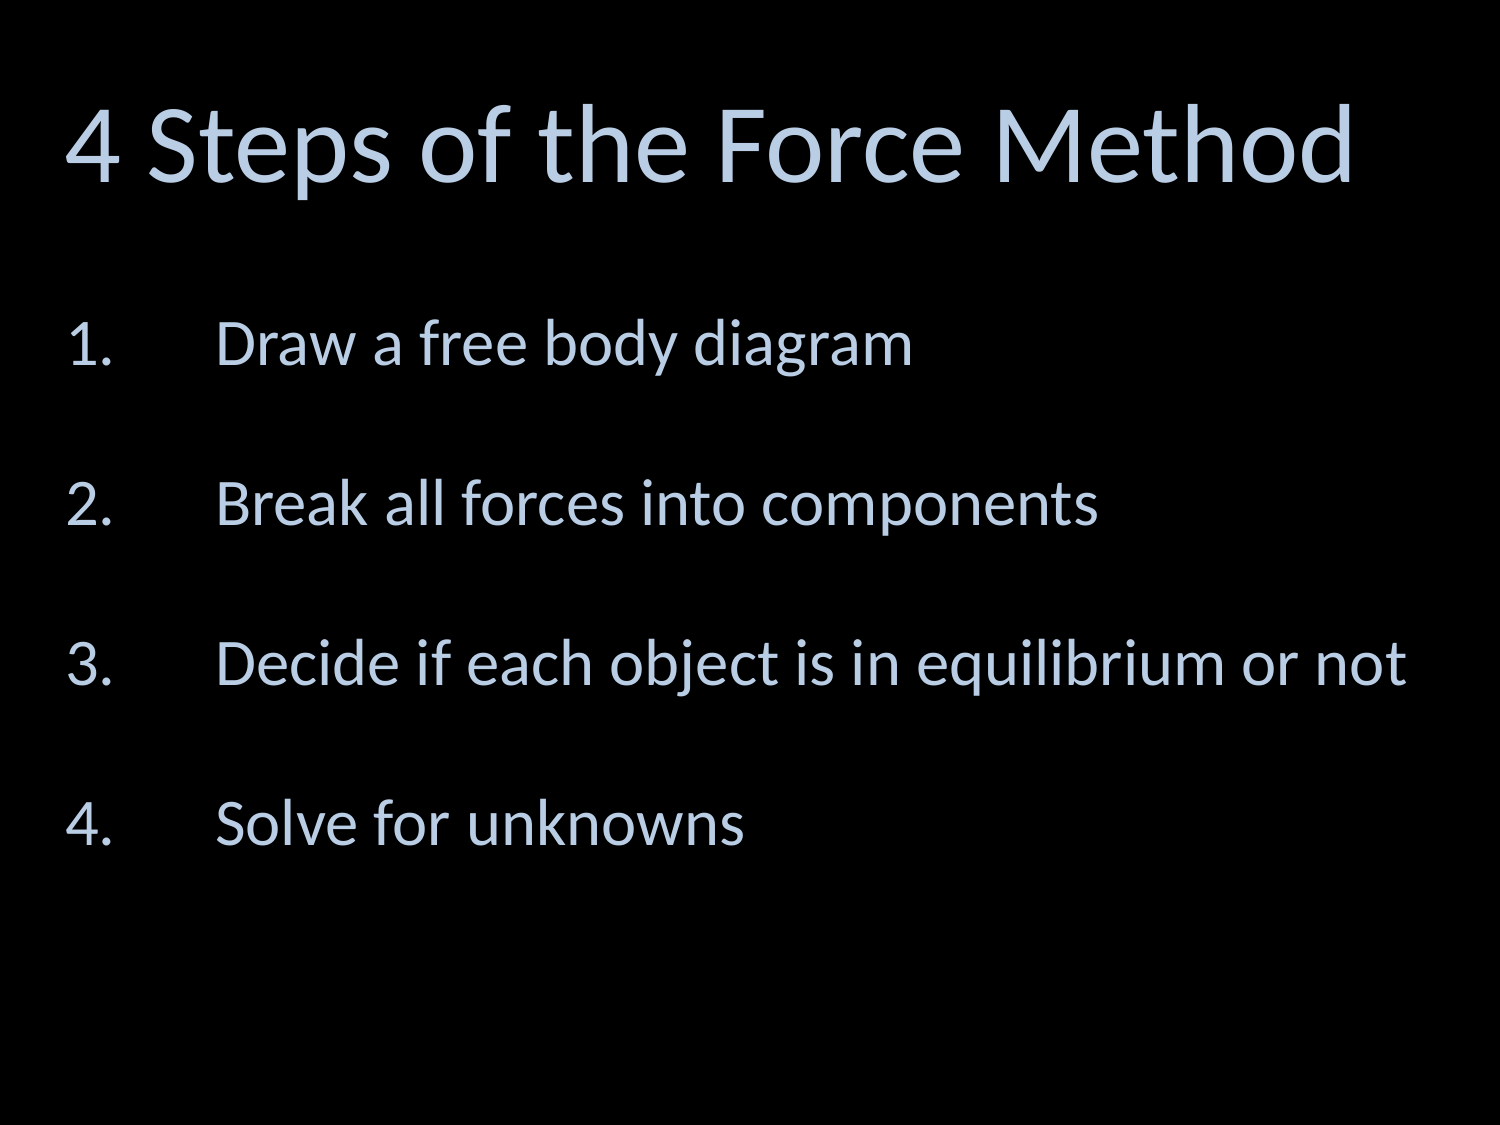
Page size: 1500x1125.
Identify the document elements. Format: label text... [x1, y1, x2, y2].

text_box 4 Steps of the Force Method [49, 62, 1388, 213]
title 1. Draw a free body diagram 2. Break all forces into components 3. Decide if each object is in equilibrium or not 4. Solve for unknowns [50, 224, 1450, 1013]
